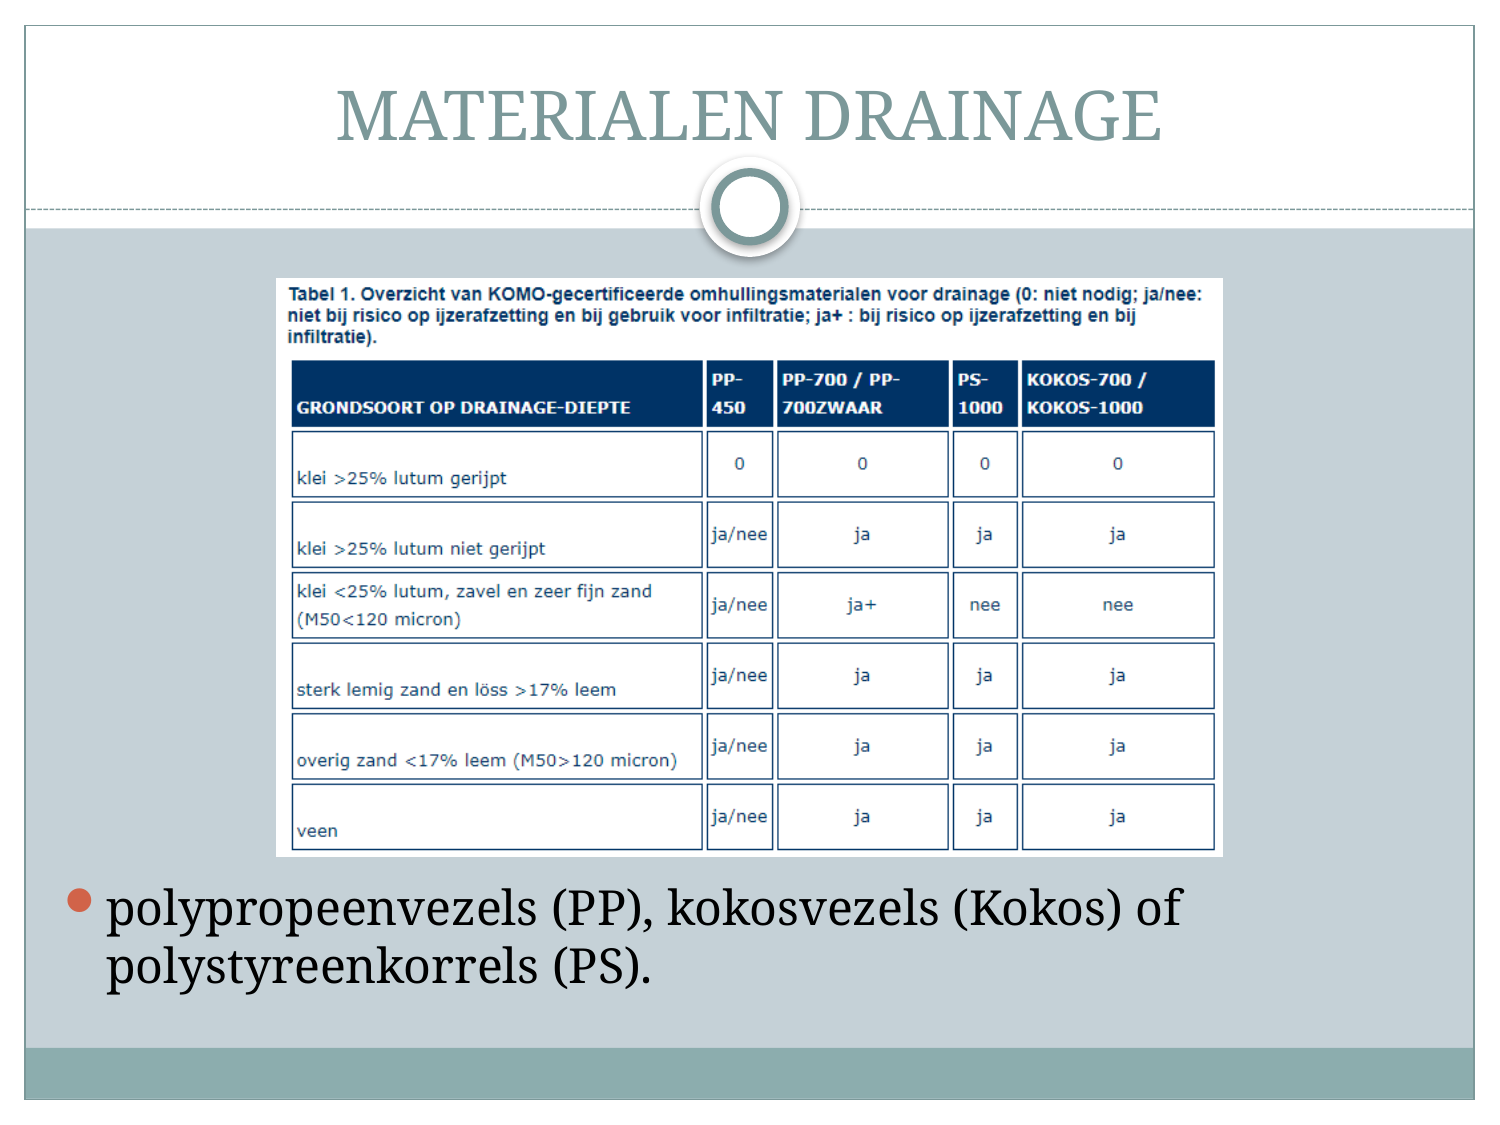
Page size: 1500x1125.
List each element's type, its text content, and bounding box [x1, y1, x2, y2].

picture [276, 278, 1223, 858]
title MATERIALEN DRAINAGE [49, 37, 1450, 162]
list polypropeenvezels (PP), kokosvezels (Kokos) of polystyreenkorrels (PS). [49, 869, 1445, 1001]
